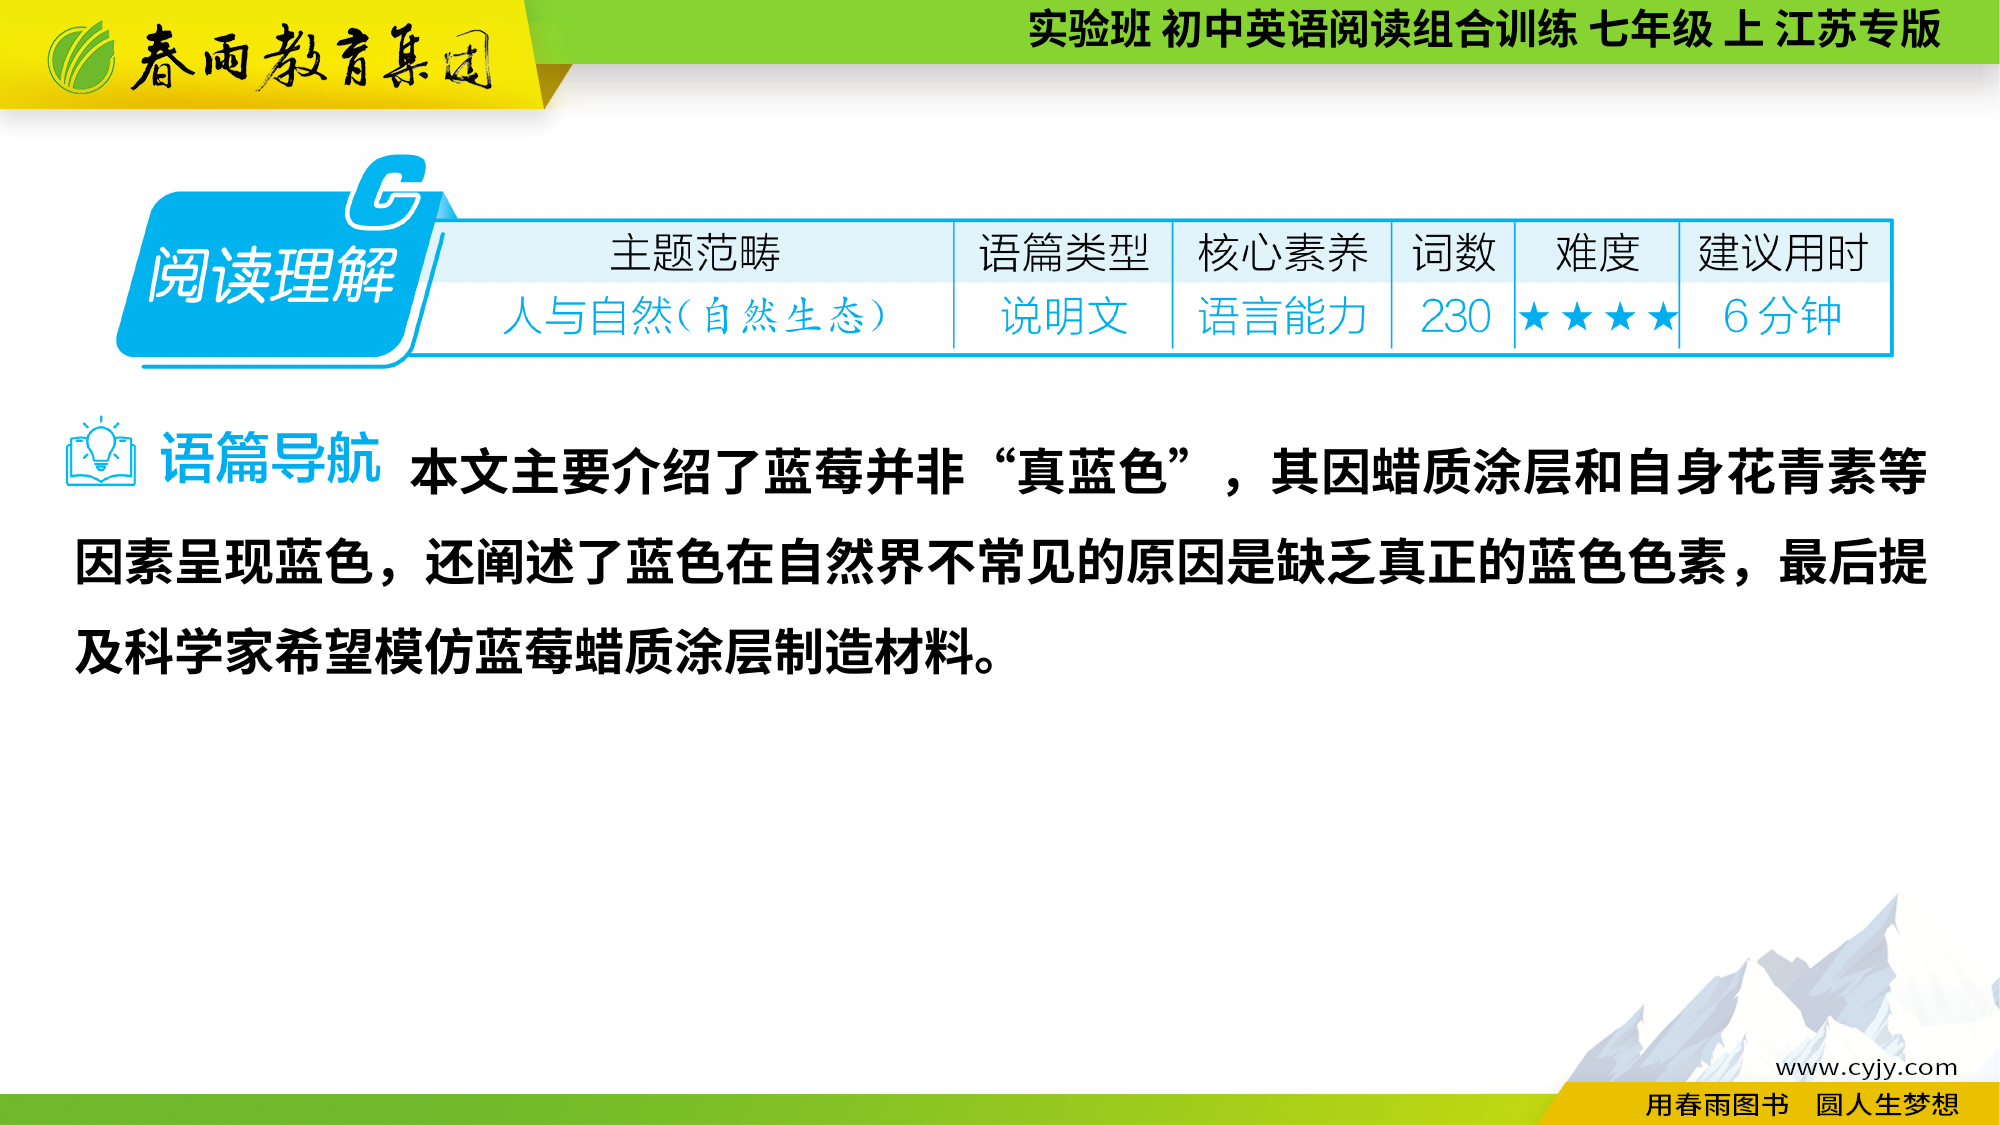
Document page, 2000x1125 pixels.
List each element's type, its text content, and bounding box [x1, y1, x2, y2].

picture [0, 0, 2000, 1125]
list 本文主要介绍了蓝莓并非“真蓝色”，其因蜡质涂层和自身花青素等因素呈现蓝色，还阐述了蓝色在自然界不常见的原因是缺乏真正的蓝色色素，最后提及科学家希望模仿蓝莓蜡质涂层制造材料。 [59, 403, 1944, 680]
